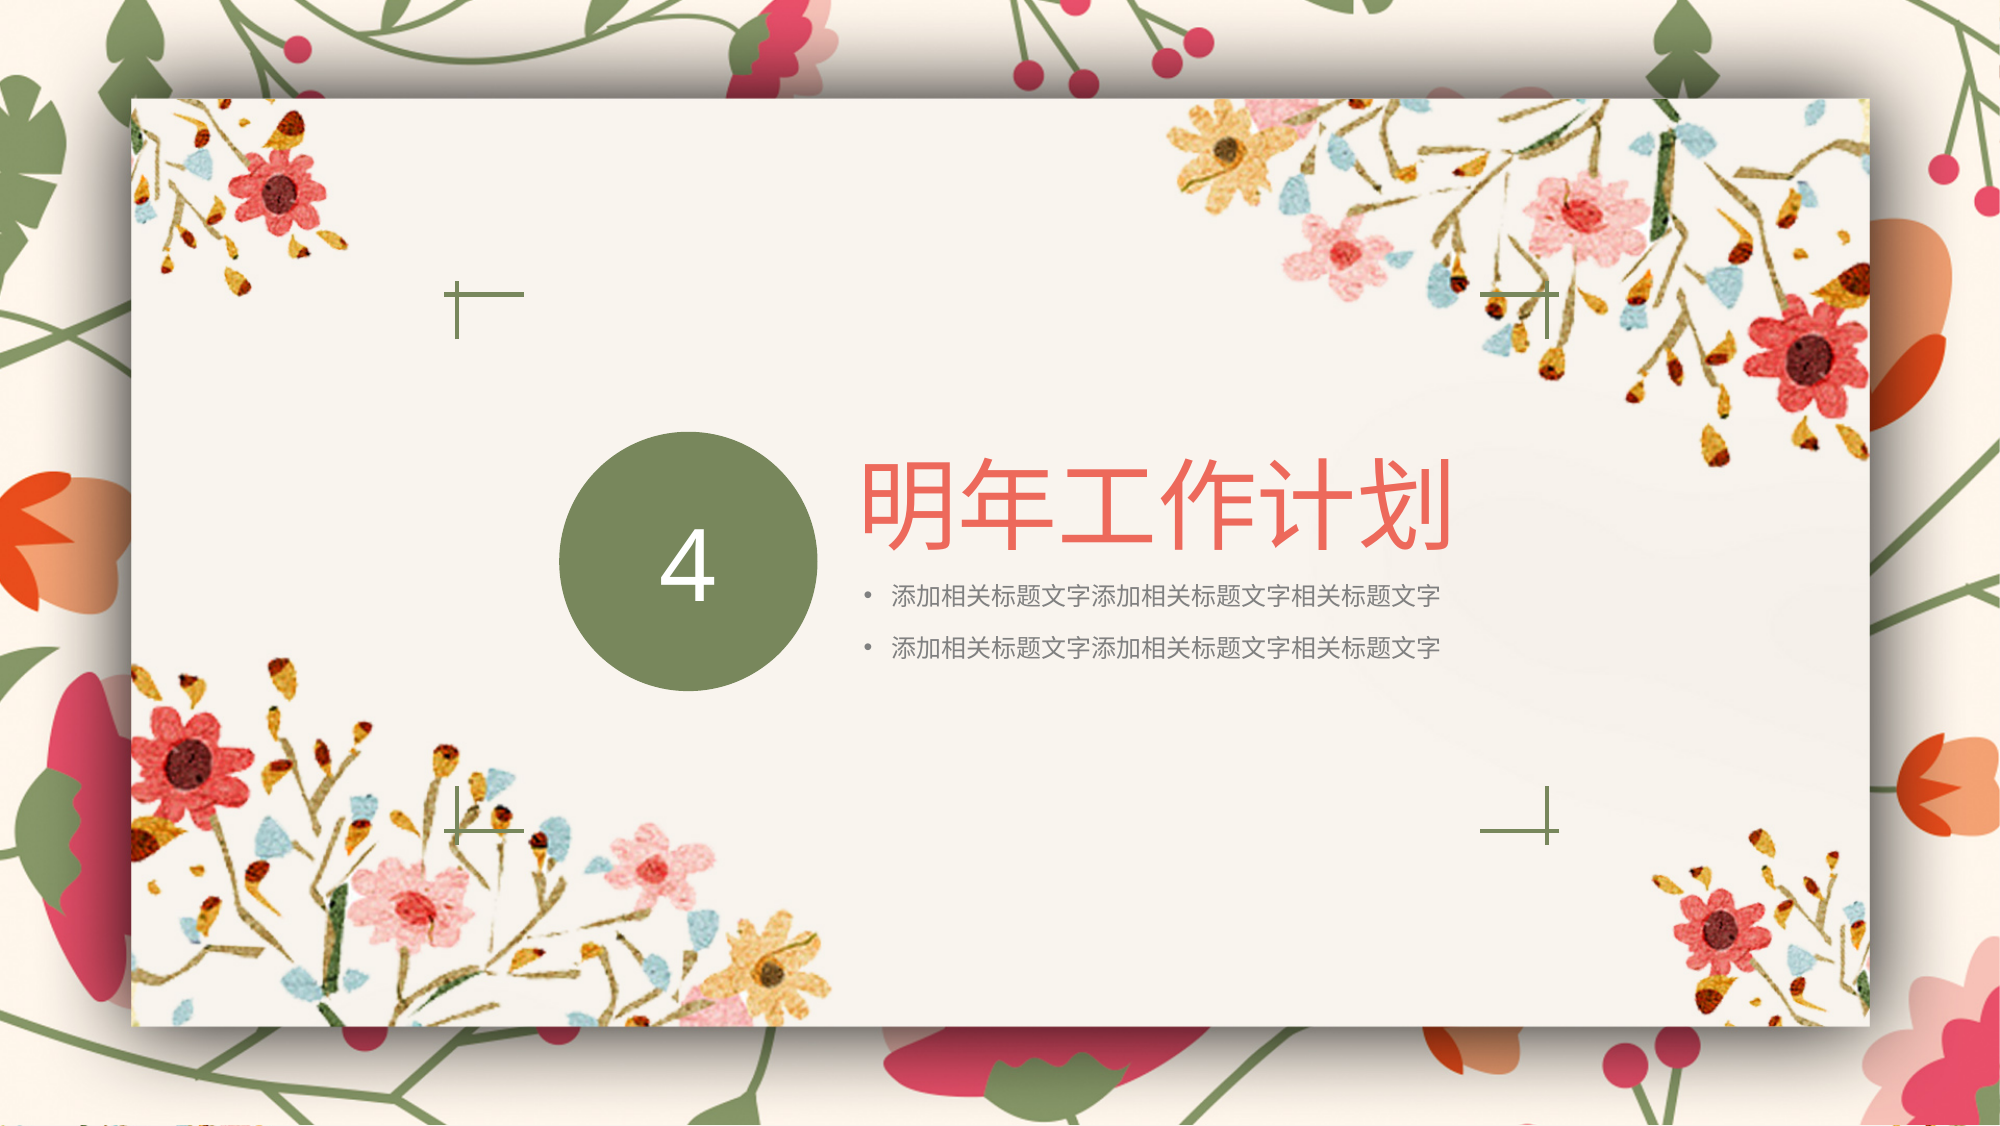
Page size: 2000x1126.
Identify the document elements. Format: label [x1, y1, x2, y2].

picture [0, 0, 2000, 1126]
text_box [444, 280, 1560, 845]
